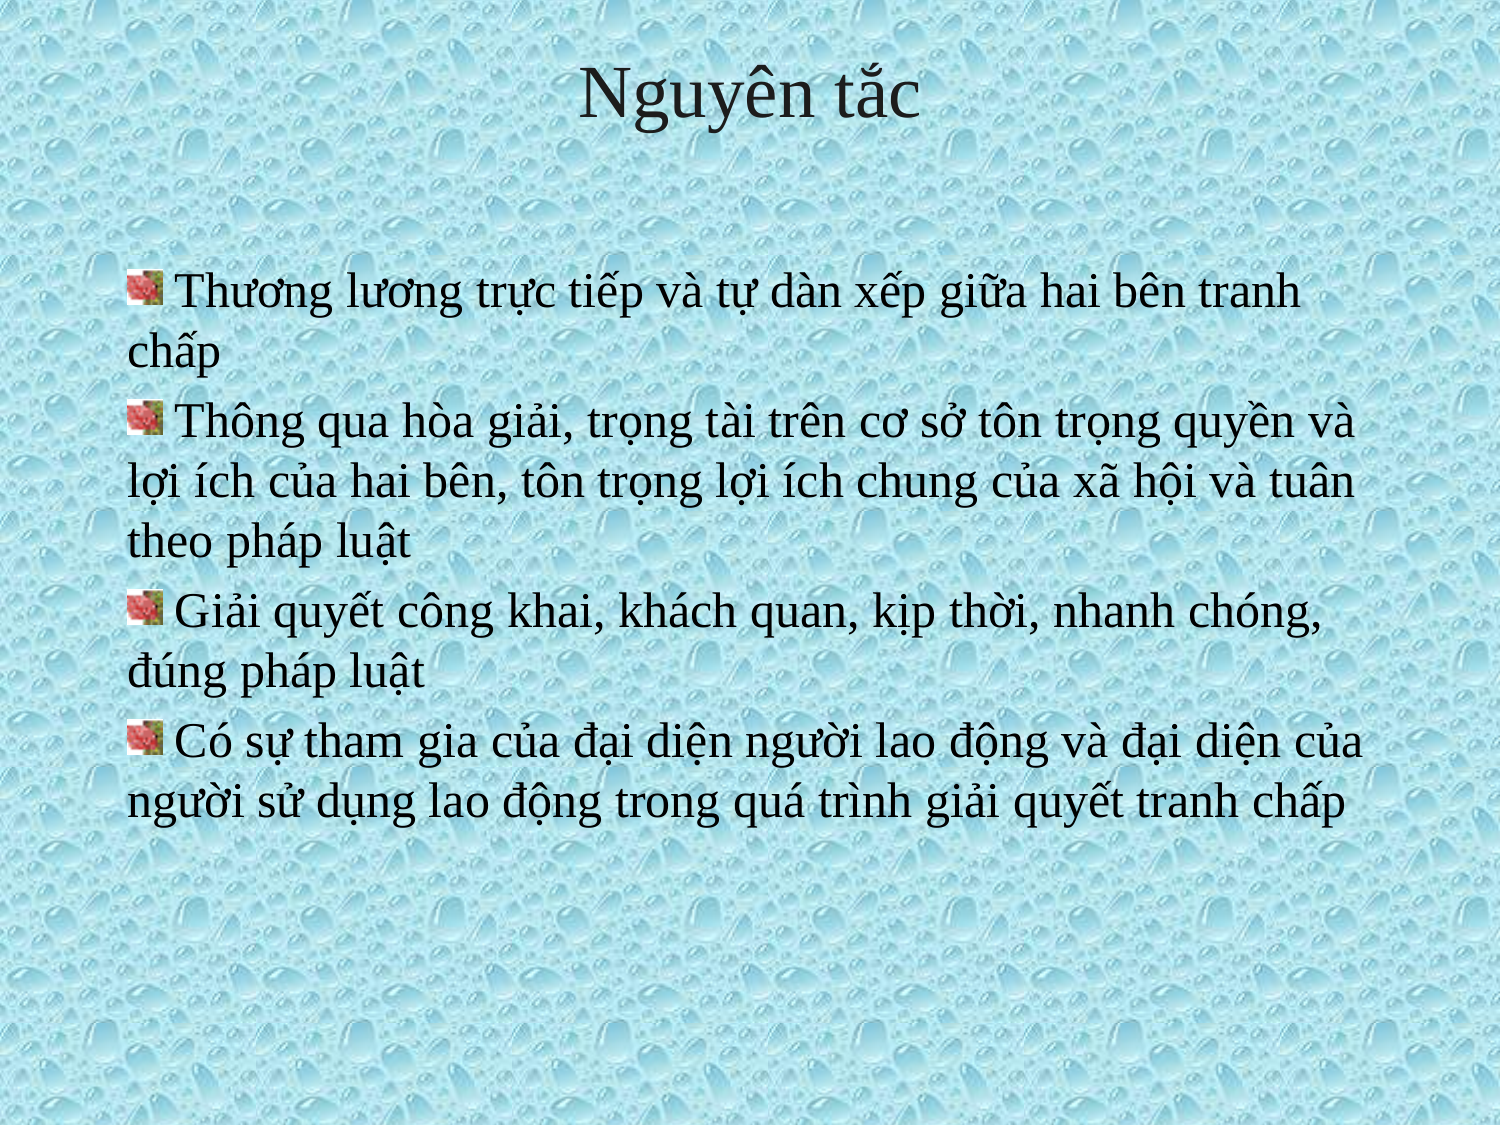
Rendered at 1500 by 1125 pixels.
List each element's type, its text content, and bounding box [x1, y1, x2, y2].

picture [0, 0, 1500, 1125]
title Nguyên tắc [112, 0, 1388, 176]
subtitle Thương lương trực tiếp và tự dàn xếp giữa hai bên tranh chấp Thông qua hòa giải, trọng tài trên cơ sở tôn trọng quyền và lợi ích của hai bên, tôn trọng lợi ích chung của xã hội và tuân theo pháp luật Giải quyết công khai, khách quan, kịp thời, nhanh chóng, đúng pháp luật Có sự tham gia của đại diện người lao động và đại diện của người sử dụng lao động trong quá trình giải quyết tranh chấp [112, 249, 1401, 976]
